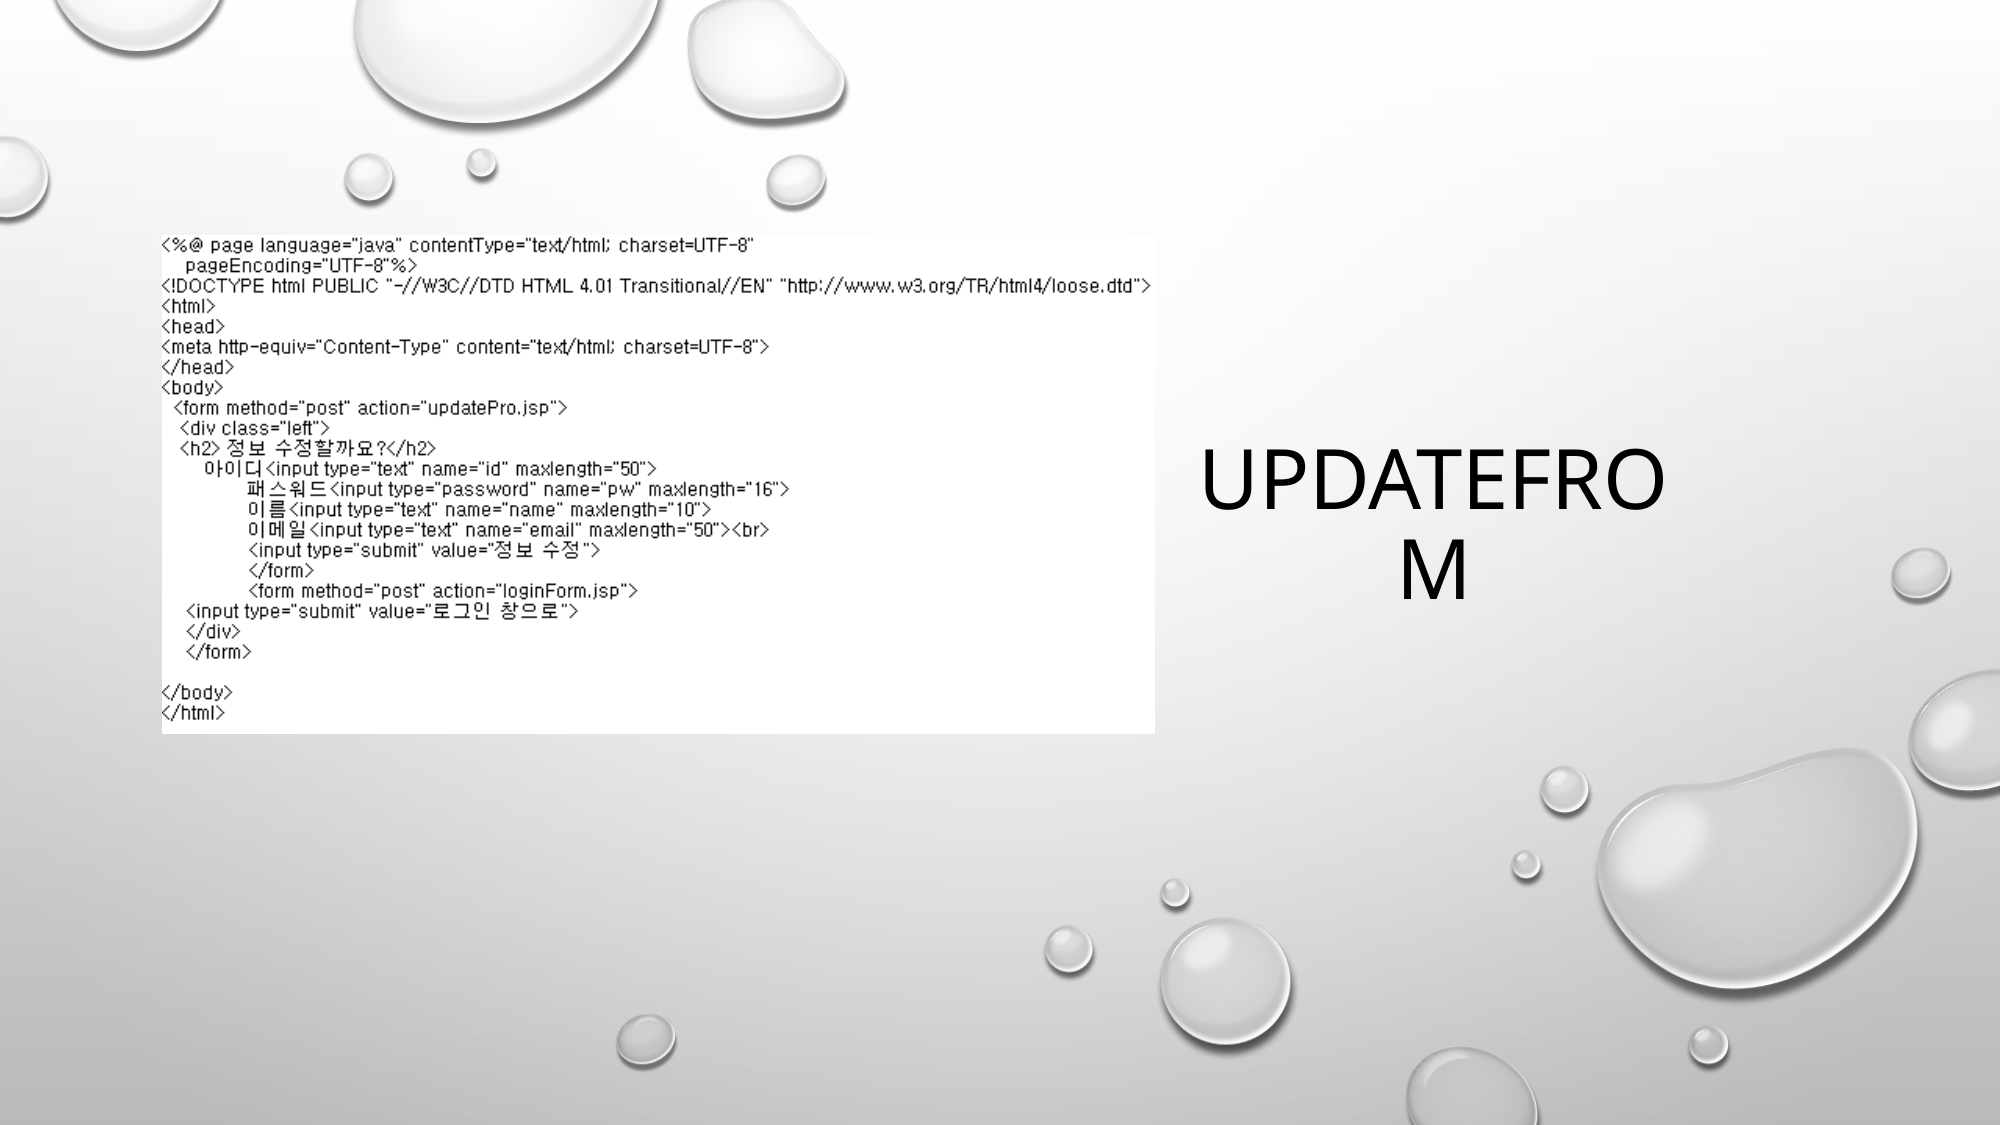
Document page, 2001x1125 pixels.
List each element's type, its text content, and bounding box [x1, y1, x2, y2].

title updateFROM [1154, 213, 1713, 625]
picture [0, 0, 2000, 1125]
